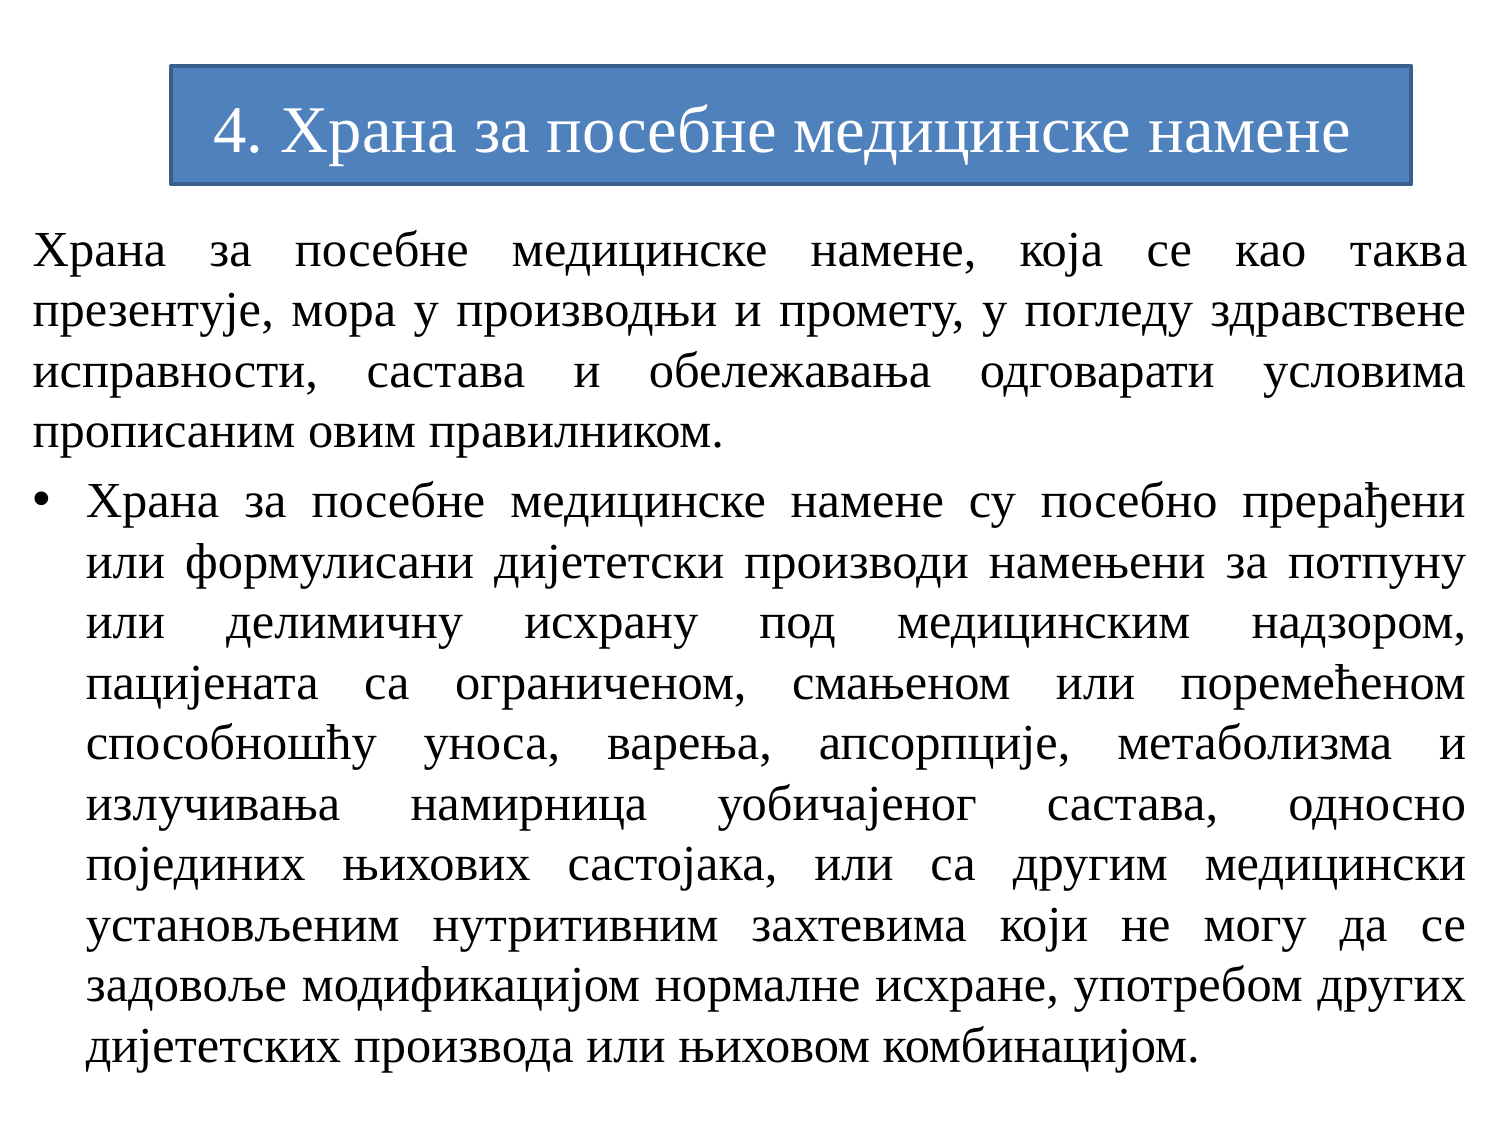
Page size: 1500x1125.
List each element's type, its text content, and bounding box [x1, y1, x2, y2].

text_box 4. Храна за посебне медицинске намене [169, 64, 1413, 186]
list Храна за посебне медицинске намене, која се као таква презентује, мора у производњи и промету, у погледу здравствене исправности, састава и обележавања одговарати условима прописаним овим правилником. Храна за посебне медицинске намене су посебно прерађени или формулисани дијететски производи намењени за потпуну или делимичну исхрану под медицинским надзором, пацијената са ограниченом, смањеном или поремећеном способношћу уноса, варења, апсорпције, метаболизма и излучивања намирница уобичајеног састава, односно појединих њихових састојака, или са другим медицински установљеним нутритивним захтевима који не могу да се задовоље модификацијом нормалне исхране, употребом других дијететских производа или њиховом комбинацијом. [17, 208, 1483, 1106]
